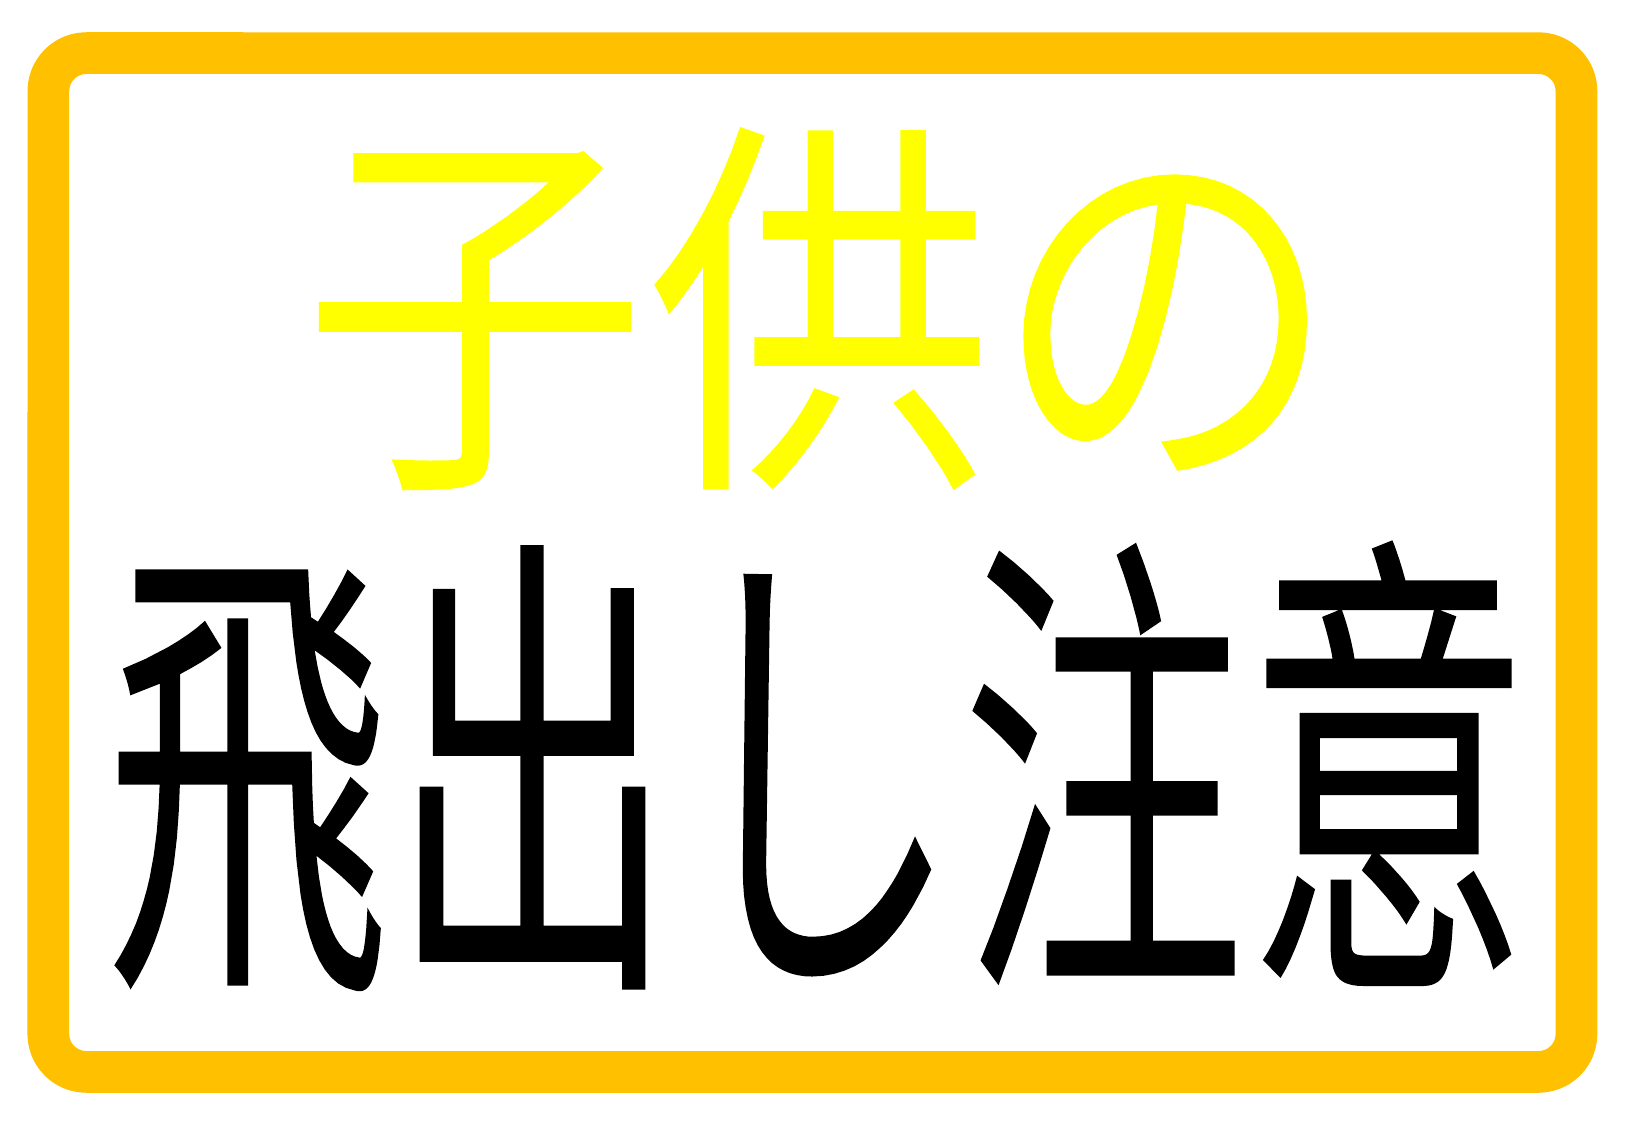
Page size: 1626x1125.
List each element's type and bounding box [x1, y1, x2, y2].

text_box [46, 50, 1579, 1075]
